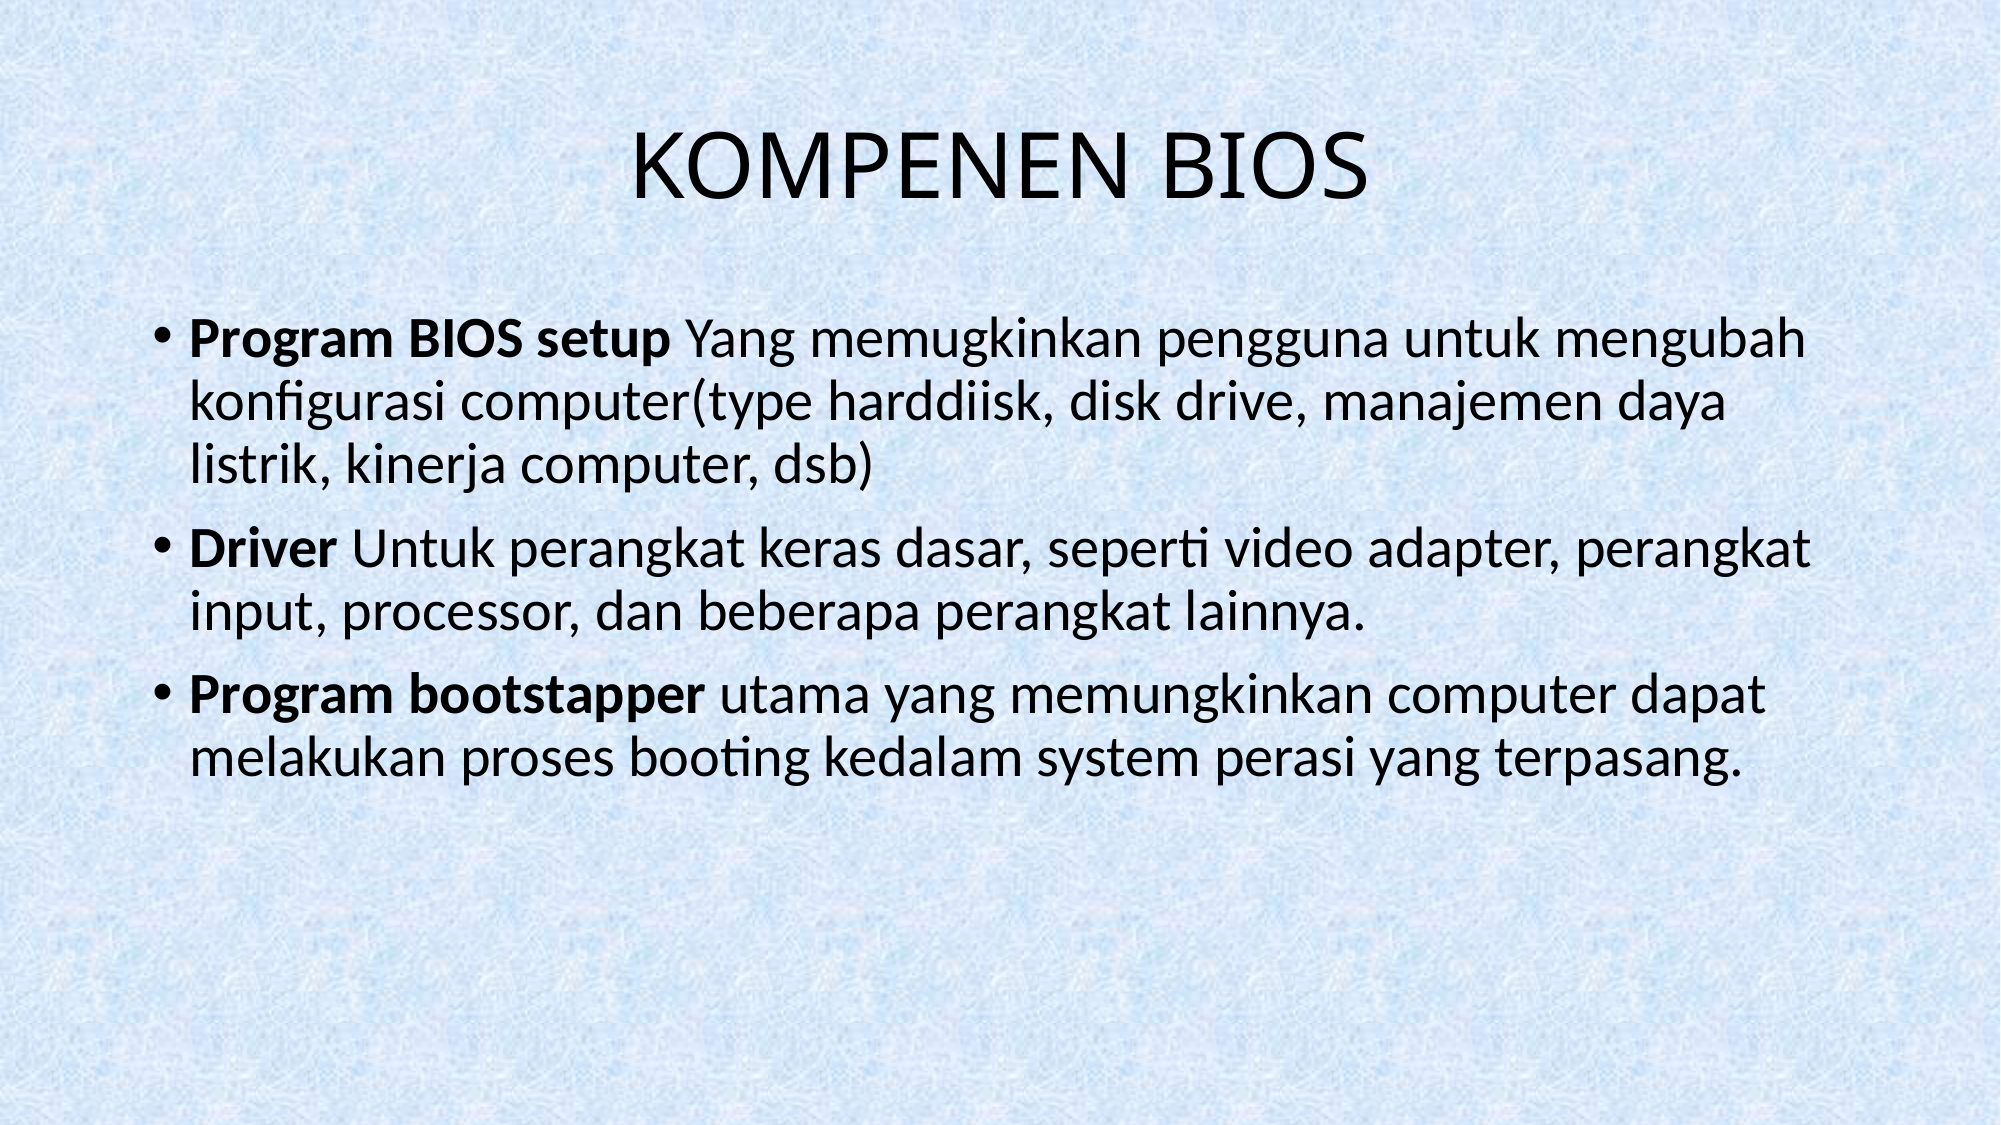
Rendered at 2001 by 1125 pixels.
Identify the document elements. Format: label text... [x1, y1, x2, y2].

list Program BIOS setup Yang memugkinkan pengguna untuk mengubah konfigurasi computer(type harddiisk, disk drive, manajemen daya listrik, kinerja computer, dsb) Driver Untuk perangkat keras dasar, seperti video adapter, perangkat input, processor, dan beberapa perangkat lainnya. Program bootstapper utama yang memungkinkan computer dapat melakukan proses booting kedalam system perasi yang terpasang. [137, 299, 1863, 1014]
picture [0, 0, 2001, 1125]
title KOMPENEN BIOS [137, 59, 1863, 278]
